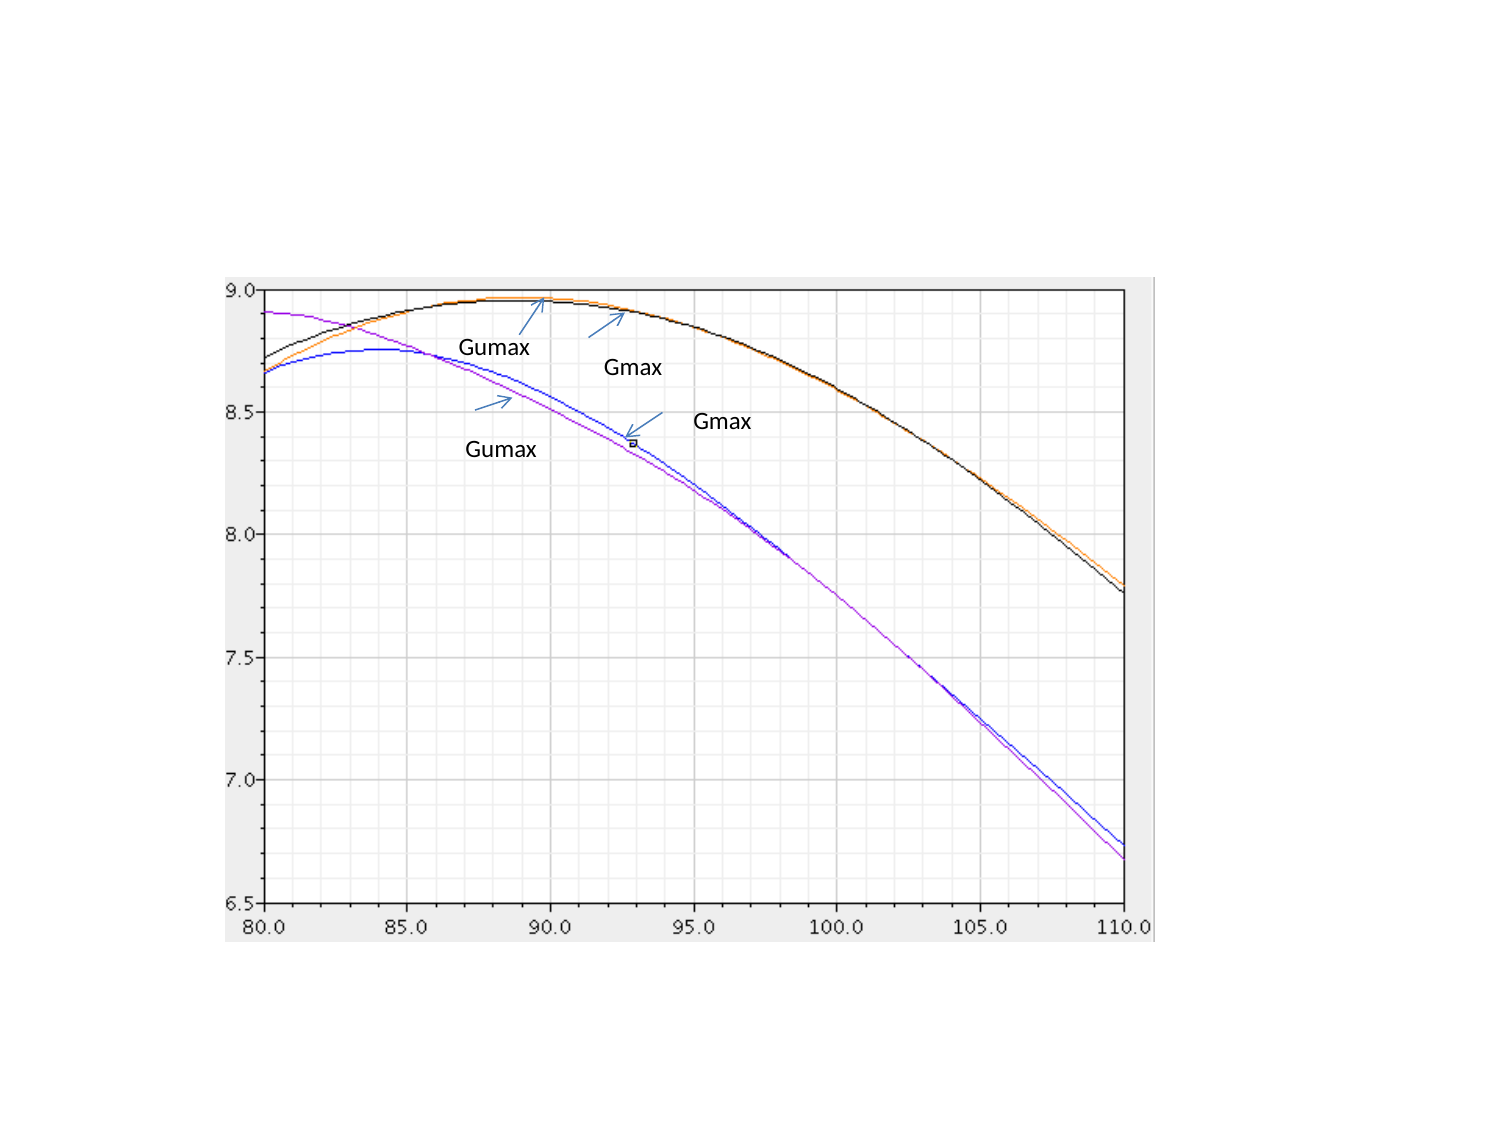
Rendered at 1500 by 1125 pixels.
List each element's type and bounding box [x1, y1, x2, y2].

text_box [474, 397, 513, 411]
picture [224, 277, 1155, 943]
text_box [588, 312, 626, 338]
text_box [519, 297, 545, 336]
text_box [624, 412, 663, 438]
